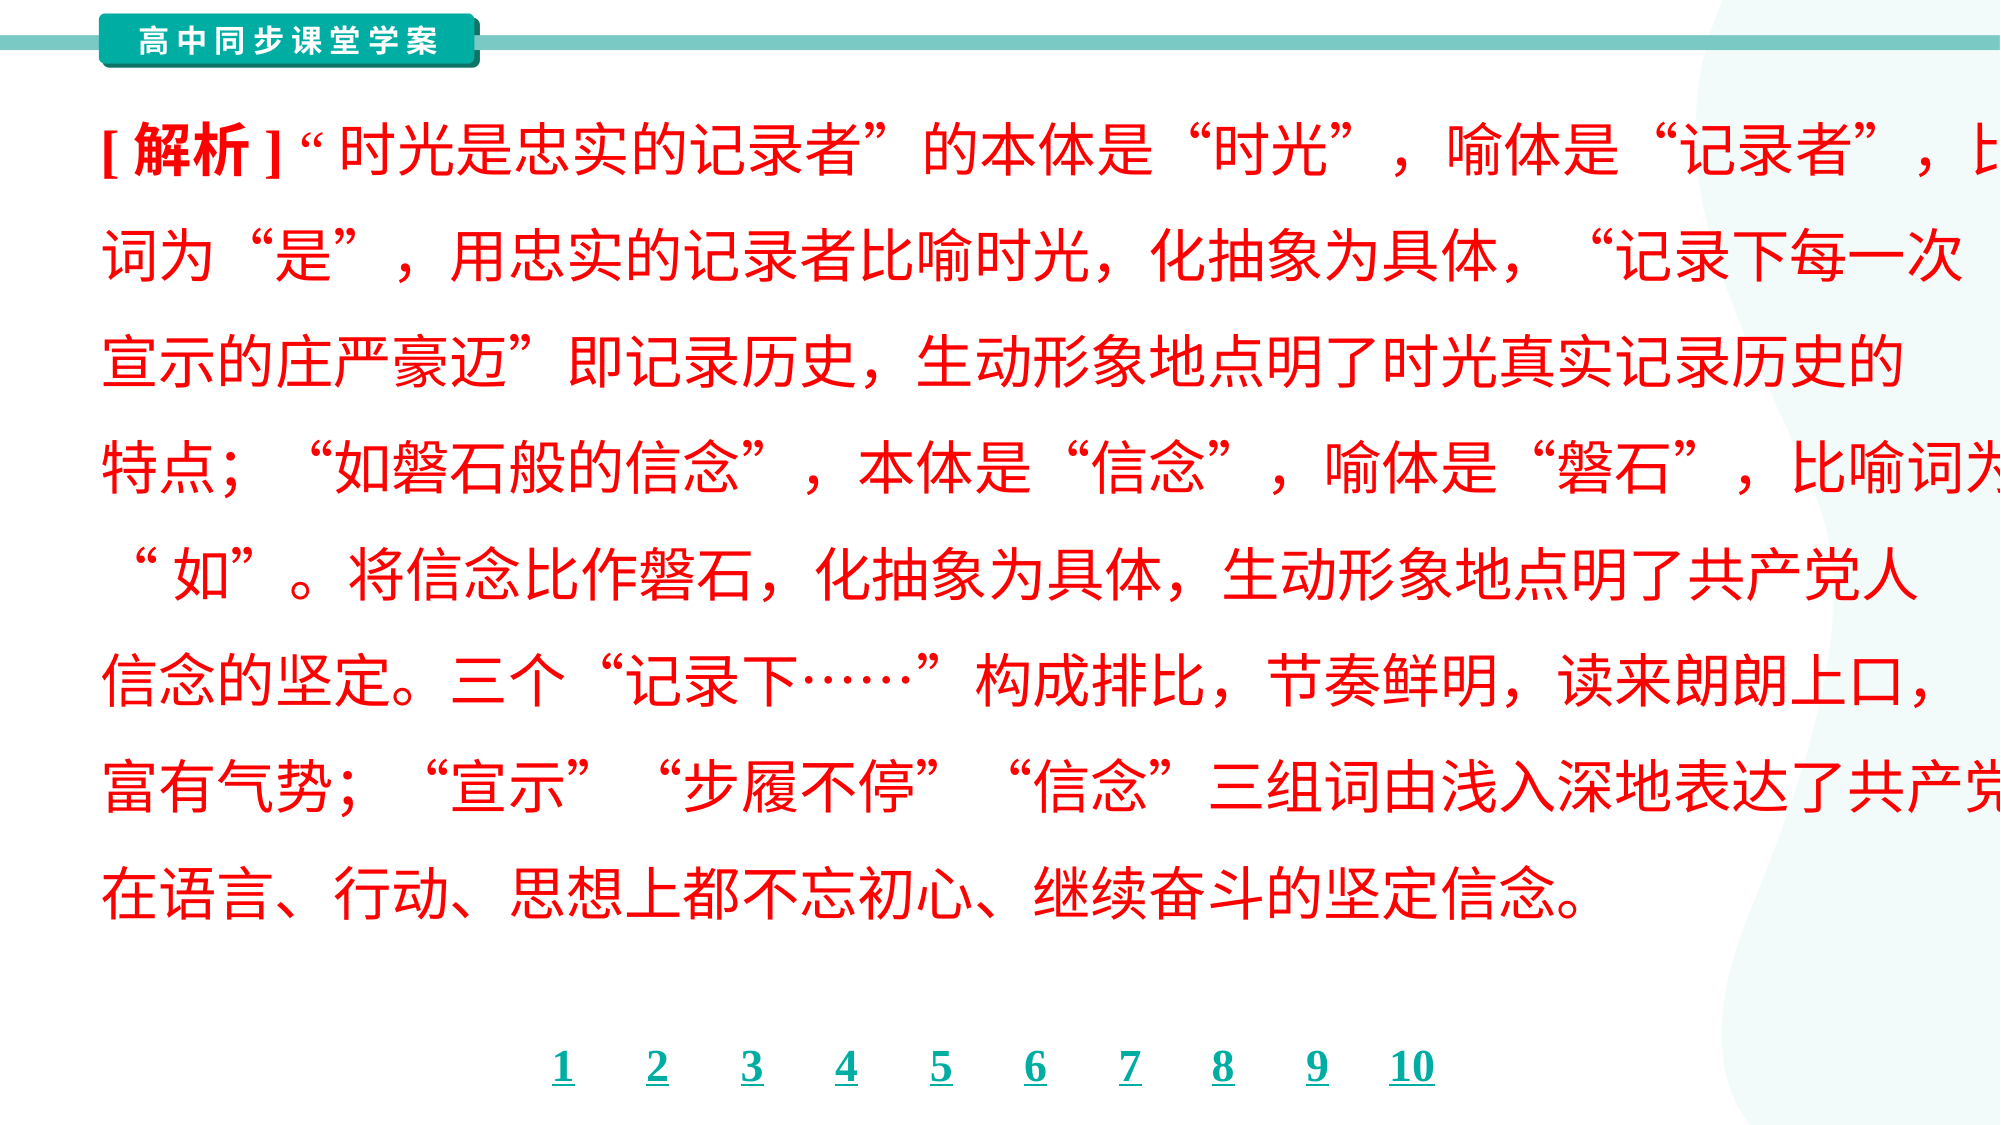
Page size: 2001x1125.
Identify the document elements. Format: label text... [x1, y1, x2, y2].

picture [0, 0, 2000, 1125]
text_box [解析] “时光是忠实的记录者”的本体是“时光”，喻体是“记录者”，比喻 词为“是”，用忠实的记录者比喻时光，化抽象为具体，“记录下每一次 宣示的庄严豪迈”即记录历史，生动形象地点明了时光真实记录历史的 特点；“如磐石般的信念”，本体是“信念”，喻体是“磐石”，比喻词为 “如”。将信念比作磐石，化抽象为具体，生动形象地点明了共产党人 信念的坚定。三个“记录下……”构成排比，节奏鲜明，读来朗朗上口， 富有气势；“宣示”“步履不停”“信念”三组词由浅入深地表达了共产党人 在语言、行动、思想上都不忘初心、继续奋斗的坚定信念。 [100, 76, 1899, 927]
